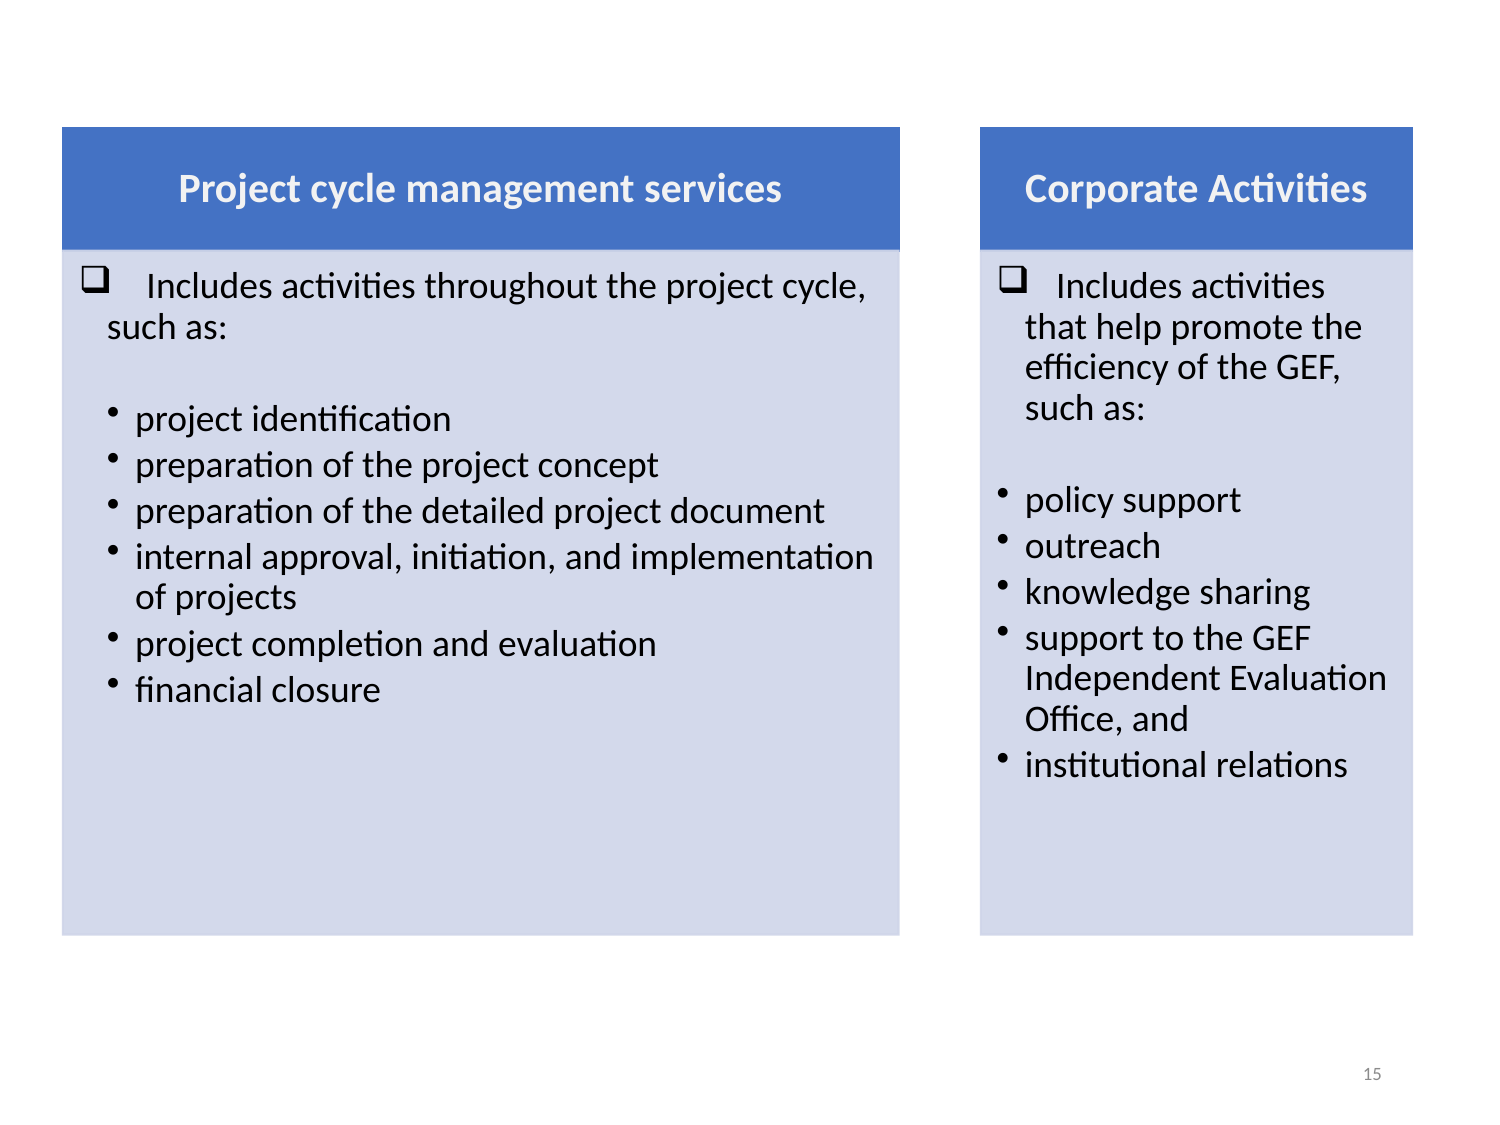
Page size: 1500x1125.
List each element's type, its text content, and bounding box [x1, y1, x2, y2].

slide_number 15 [1059, 1042, 1397, 1103]
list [62, 87, 1413, 975]
